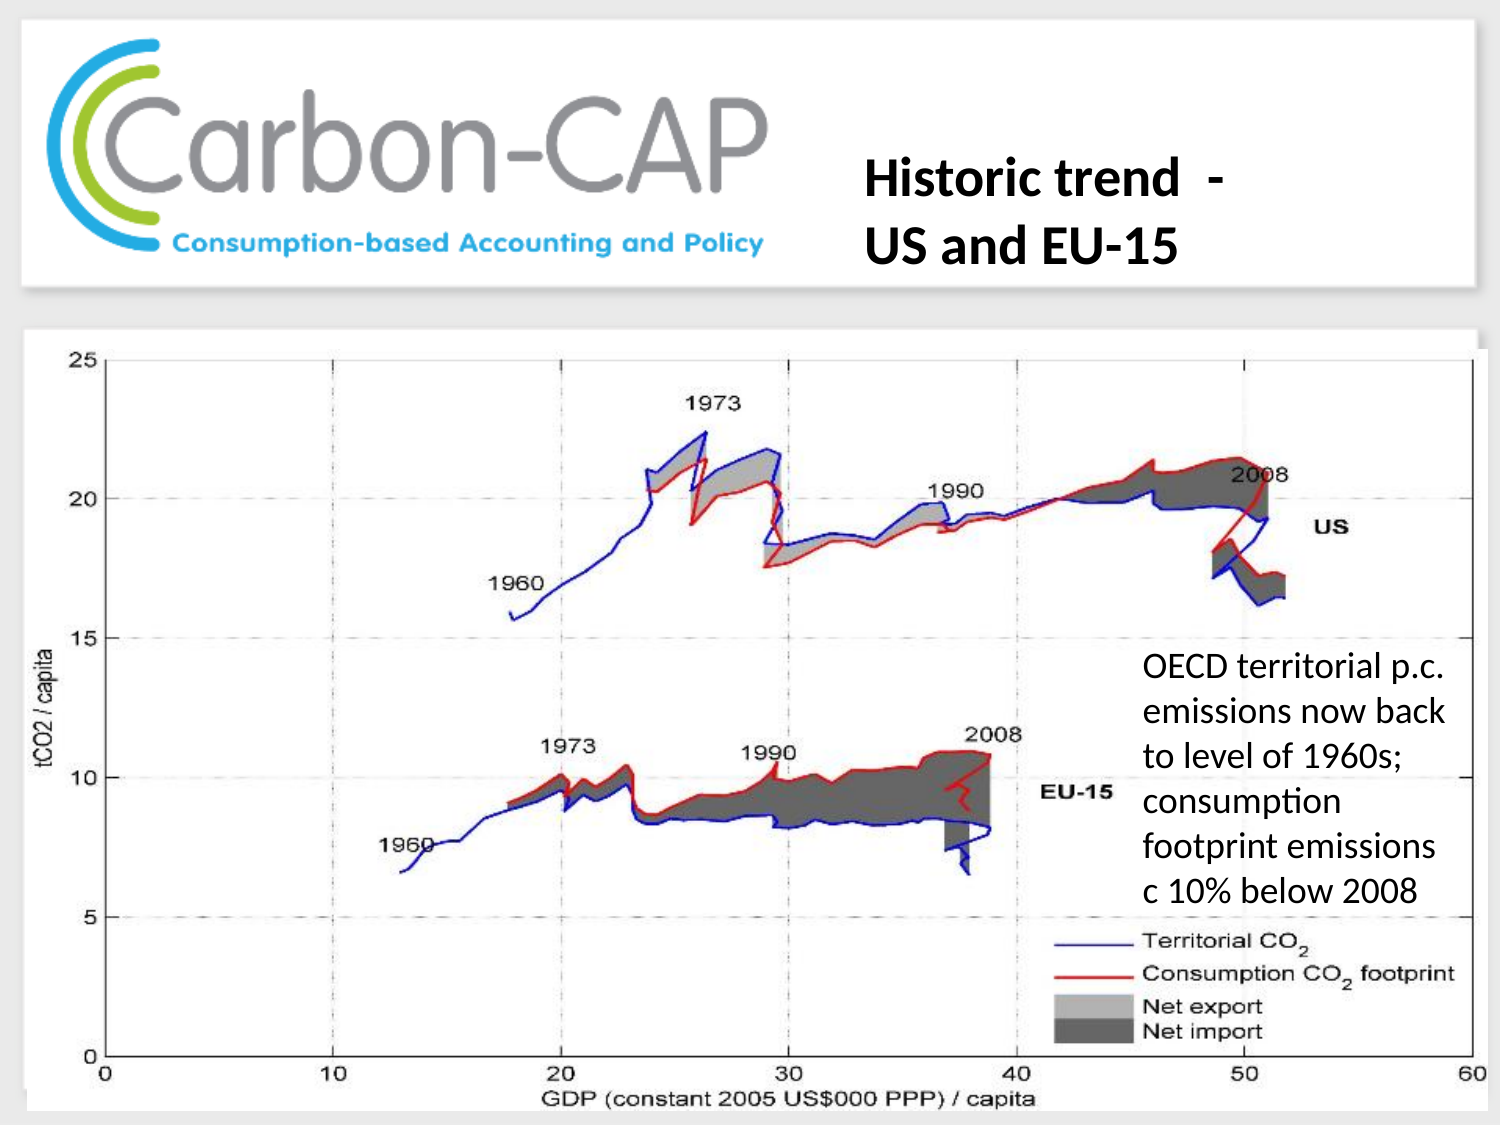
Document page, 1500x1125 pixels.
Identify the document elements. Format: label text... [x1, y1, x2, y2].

picture [0, 0, 1500, 1125]
text_box Historic trend - US and EU-15 [849, 149, 1500, 267]
